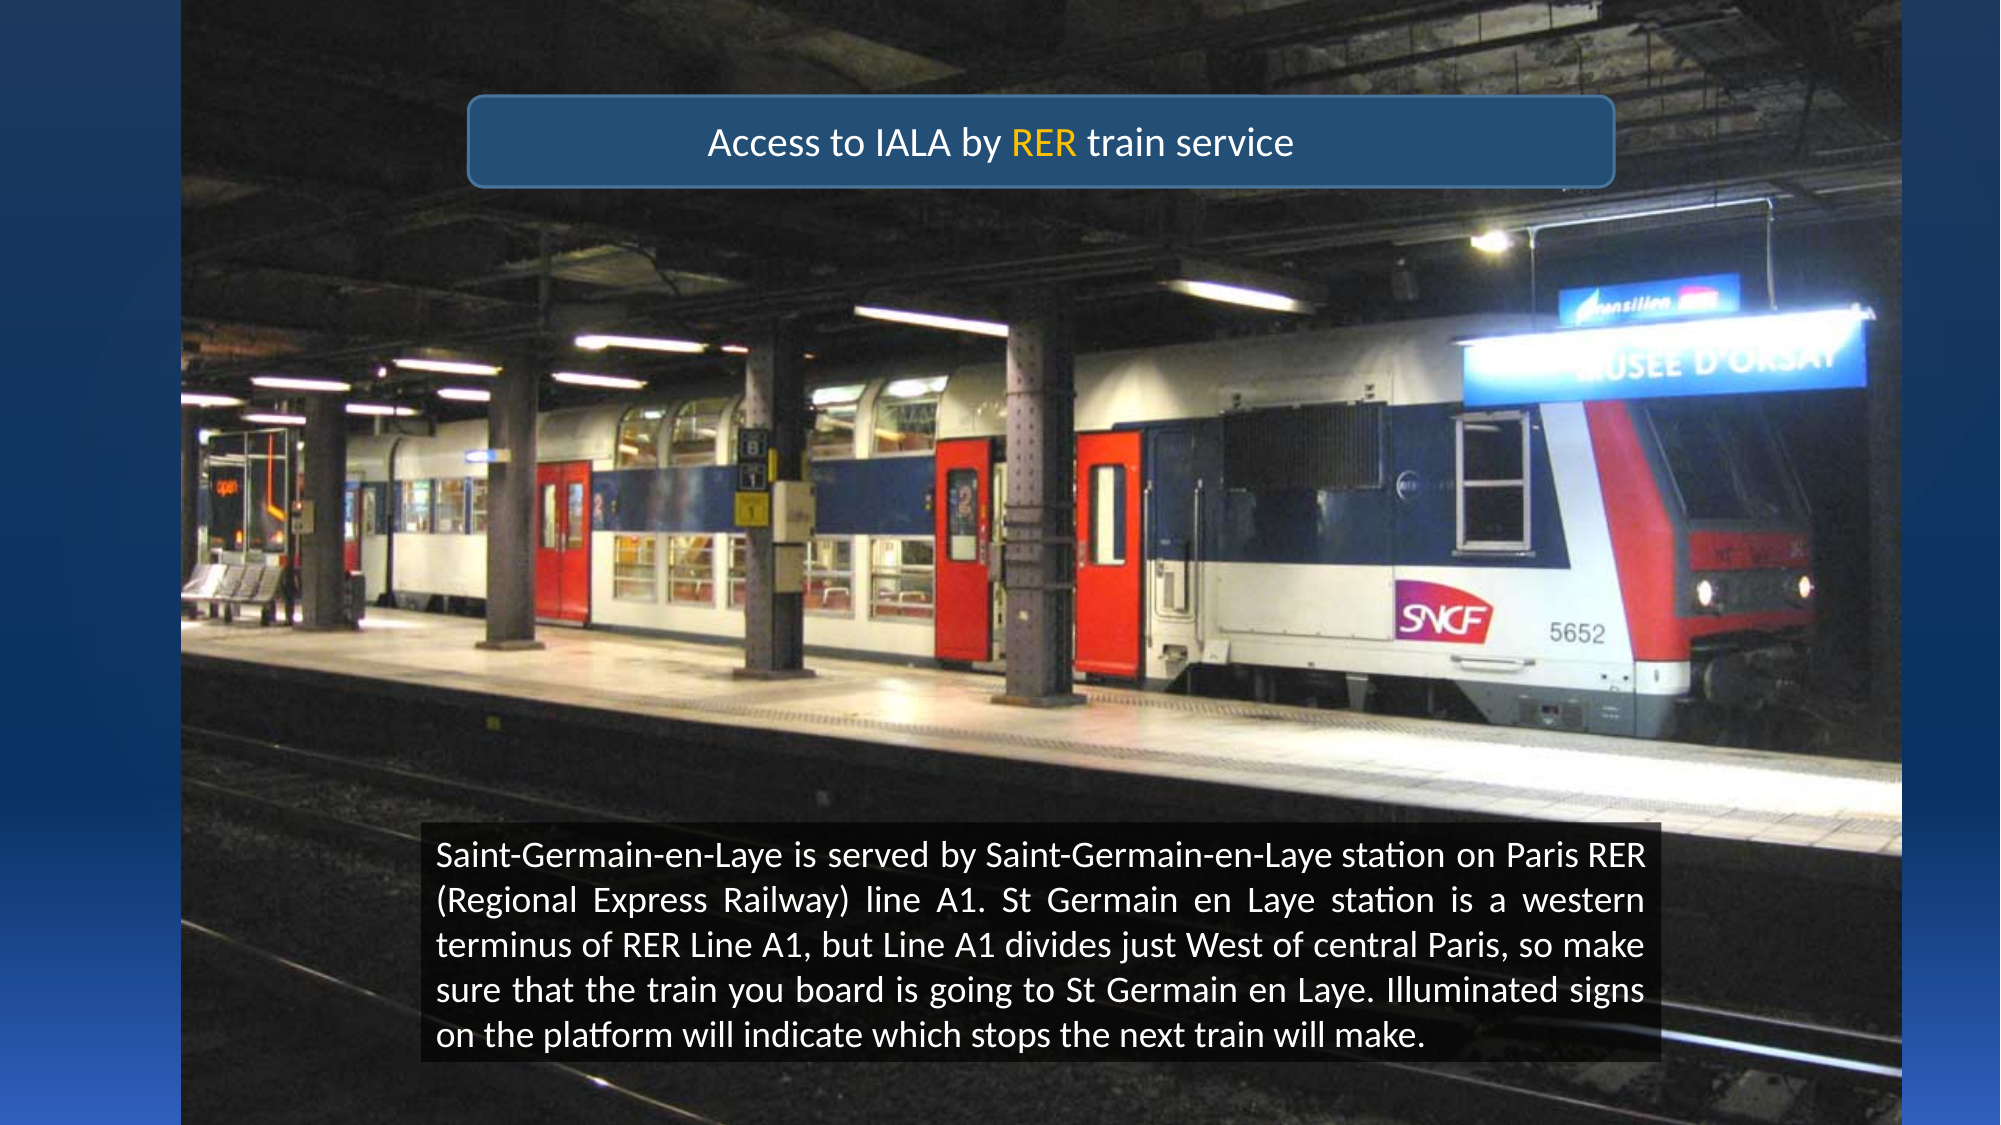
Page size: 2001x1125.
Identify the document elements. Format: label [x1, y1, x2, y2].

picture [180, 0, 1902, 1125]
